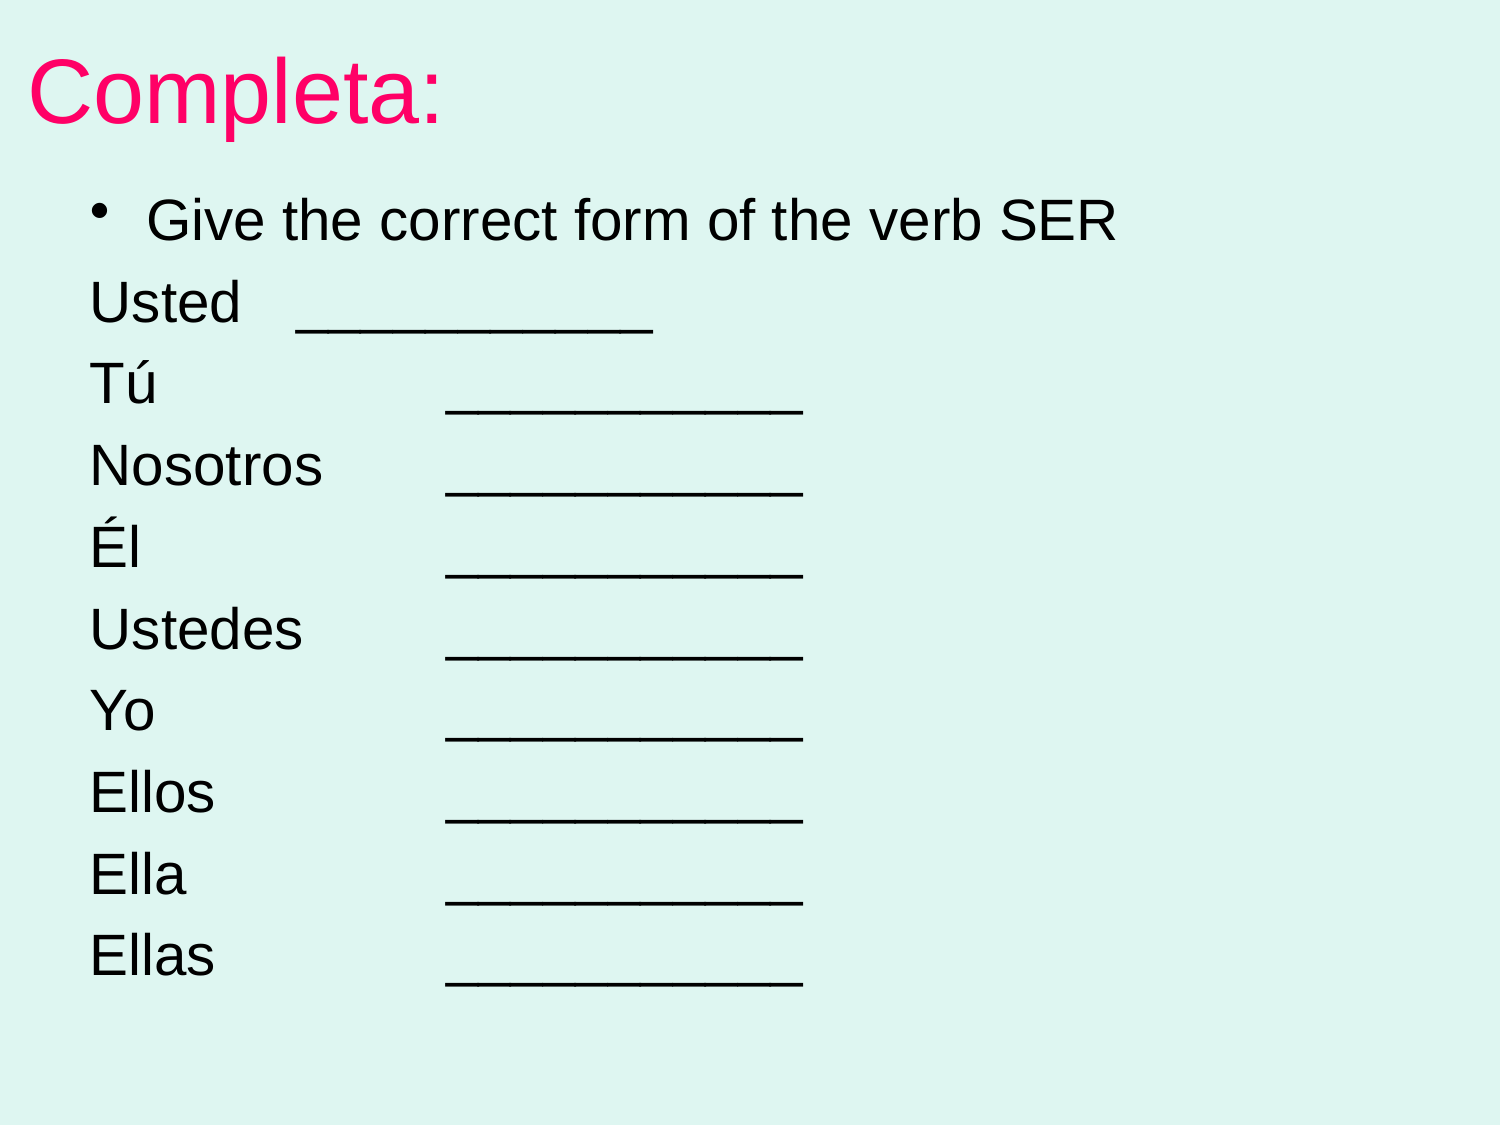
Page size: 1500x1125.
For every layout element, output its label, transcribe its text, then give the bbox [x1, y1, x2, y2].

text_box Give the correct form of the verb SER Usted ___________ Tú ___________ Nosotros ___________ Él ___________ Ustedes ___________ Yo ___________ Ellos ___________ Ella ___________ Ellas ___________ [74, 174, 1425, 1050]
text_box Completa: [12, 24, 1363, 213]
